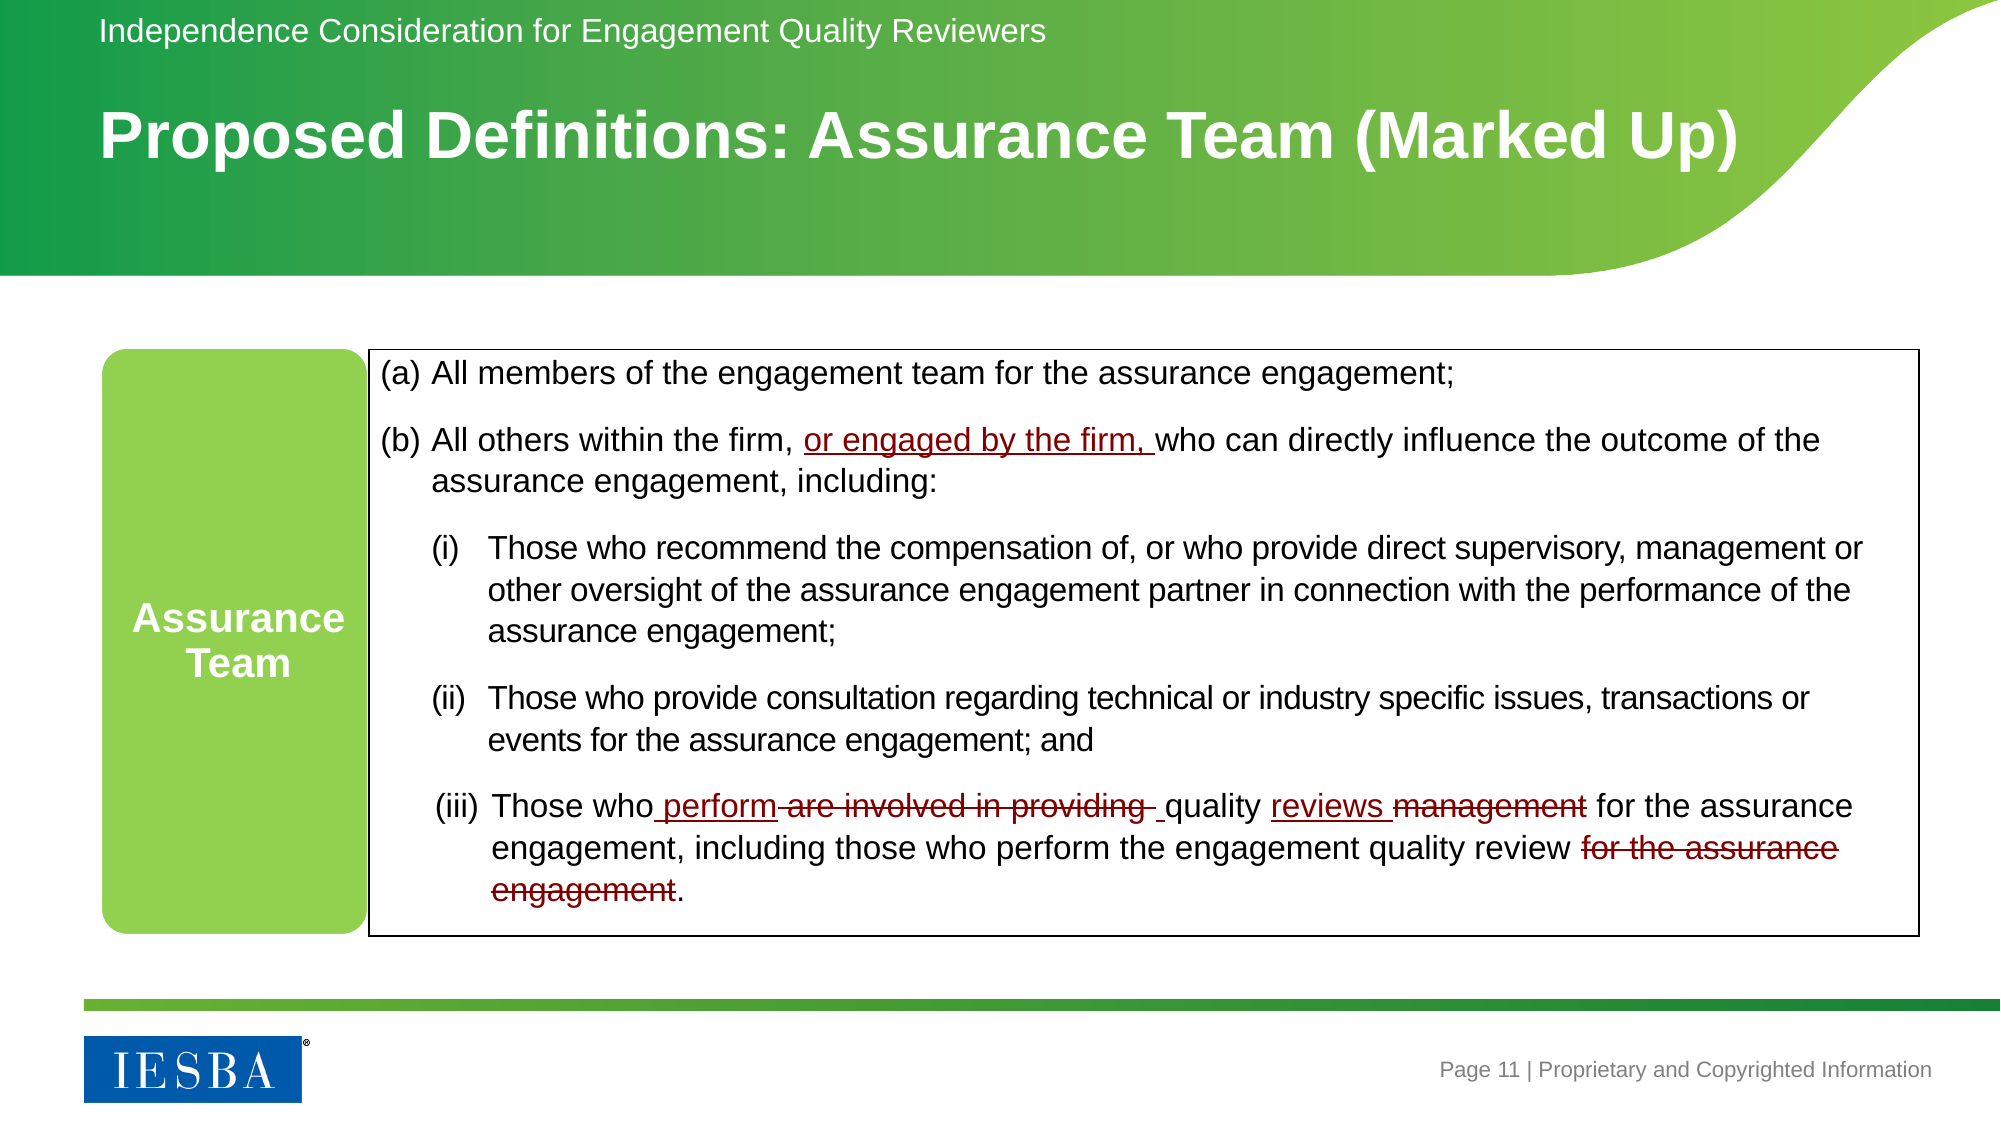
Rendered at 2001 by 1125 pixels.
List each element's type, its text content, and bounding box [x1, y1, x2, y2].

text_box Independence Consideration for Engagement Quality Reviewers [83, 1, 1334, 52]
table_header (a) All members of the engagement team for the assurance engagement; (b) All others within the firm, or engaged by the firm, who can directly influence the outcome of the assurance engagement, including: (i) Those who recommend the compensation of, or who provide direct supervisory, management or other oversight of the assurance engagement partner in connection with the performance of the assurance engagement; (ii) Those who provide consultation regarding technical or industry specific issues, transactions or events for the assurance engagement; and (iii) Those who perform are involved in providing quality reviews management for the assurance engagement, including those who perform the engagement quality review for the assurance engagement. [373, 350, 1918, 935]
picture [84, 1036, 310, 1103]
text_box [749, 975, 1934, 1036]
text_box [99, 345, 370, 937]
text_box Proposed Definitions: Assurance Team (Marked Up) [99, 52, 1813, 141]
title [99, 141, 1813, 171]
picture [0, 0, 2000, 276]
